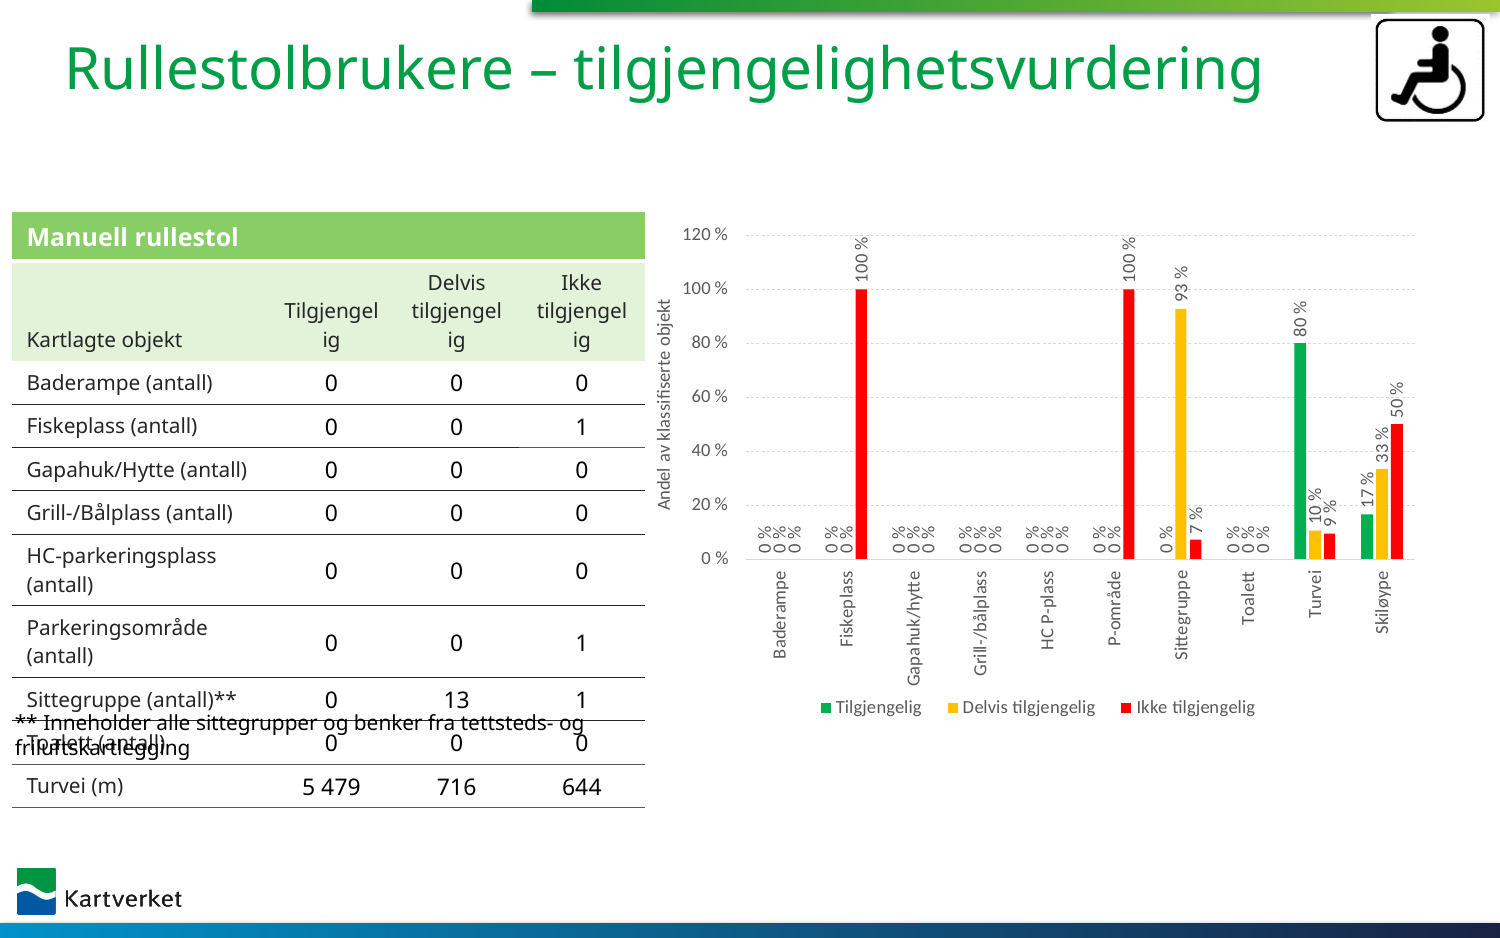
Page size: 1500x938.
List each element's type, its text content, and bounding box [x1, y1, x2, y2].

table_cell 0 [269, 361, 394, 404]
table_cell 0 [269, 606, 394, 677]
table_cell 0 [269, 491, 394, 534]
table_cell 1 [519, 405, 638, 447]
table_cell Tilgjengelig [269, 263, 394, 361]
table_cell 13 [394, 678, 519, 702]
table_cell 644 [519, 768, 645, 807]
table_cell 0 [519, 491, 638, 534]
table_cell Parkeringsområde (antall) [12, 606, 269, 677]
table_cell 0 [269, 535, 394, 605]
table_cell 0 [269, 448, 394, 490]
picture [1371, 13, 1491, 127]
table_cell 0 [394, 448, 519, 490]
table_cell 1 [519, 606, 638, 677]
table_cell 716 [394, 768, 519, 807]
table_cell 0 [269, 405, 394, 447]
table_cell 0 [394, 361, 519, 404]
table_cell Kartlagte objekt [12, 263, 269, 361]
table_header Manuell rullestol [12, 212, 645, 259]
table_cell 0 [269, 678, 394, 702]
table_cell Fiskeplass (antall) [12, 405, 269, 447]
picture [643, 218, 1426, 728]
table_cell Baderampe (antall) [12, 361, 269, 404]
table_cell 0 [519, 361, 638, 404]
table_cell Grill-/Bålplass (antall) [12, 491, 269, 534]
table_cell 0 [519, 448, 638, 490]
table_cell 0 [394, 491, 519, 534]
table_cell HC-parkeringsplass (antall) [12, 535, 269, 605]
table_cell 0 [519, 535, 638, 605]
table_cell 0 [394, 535, 519, 605]
table_cell 1 [519, 678, 638, 702]
text_box Rullestolbrukere – tilgjengelighetsvurdering [49, 12, 1372, 109]
table_cell Gapahuk/Hytte (antall) [12, 448, 269, 490]
table_cell 5 479 [269, 768, 394, 807]
table_cell 0 [394, 405, 519, 447]
table_cell Ikke tilgjengelig [519, 263, 638, 361]
table_cell 0 [394, 606, 519, 677]
text_box ** Inneholder alle sittegrupper og benker fra tettsteds- og friluftskartlegging [0, 702, 745, 768]
table_cell Turvei (m) [12, 768, 269, 807]
table_cell Delvis tilgjengelig [394, 263, 519, 361]
table_cell Sittegruppe (antall)** [12, 678, 269, 702]
